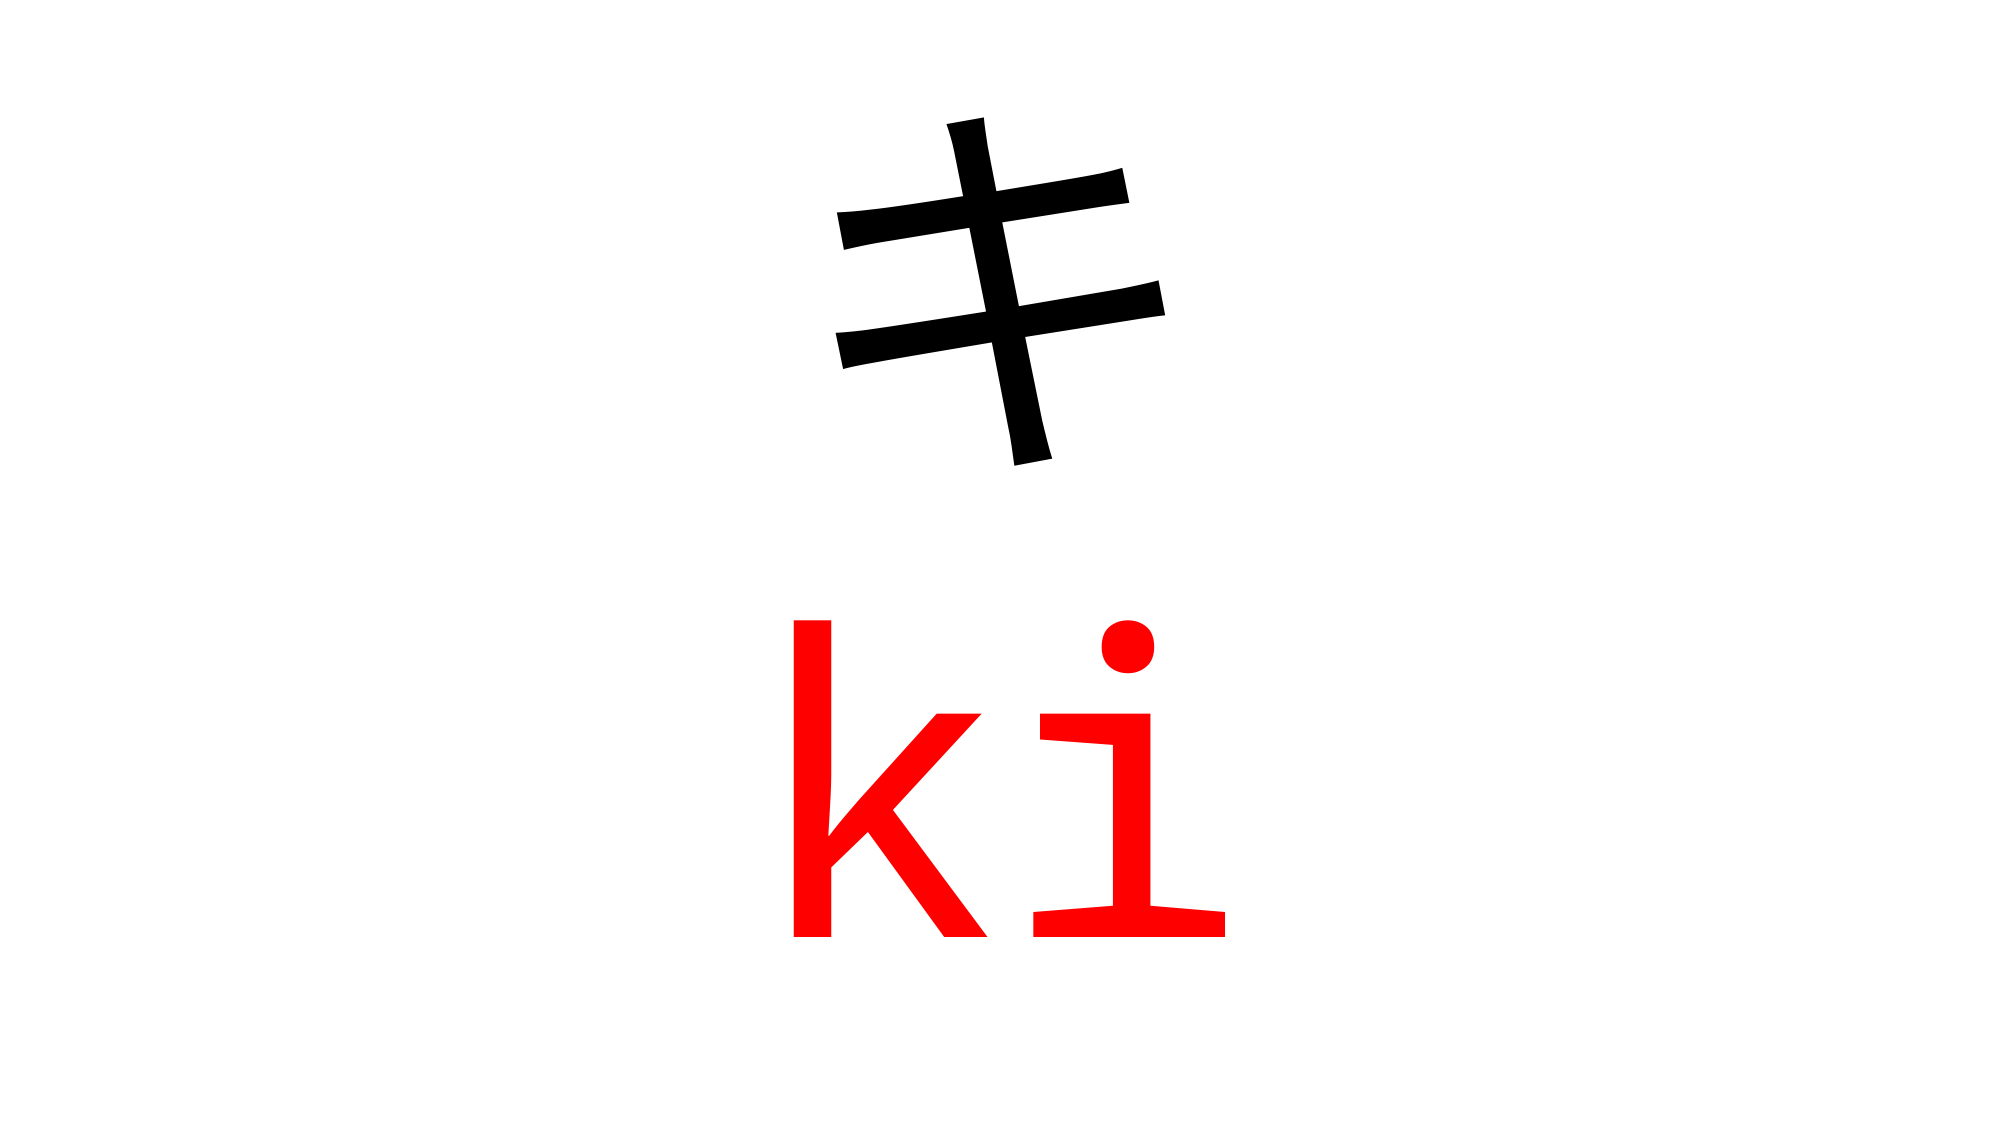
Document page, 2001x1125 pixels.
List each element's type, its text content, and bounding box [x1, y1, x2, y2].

title キ [249, 71, 1750, 545]
text_box ki [249, 562, 1750, 1036]
